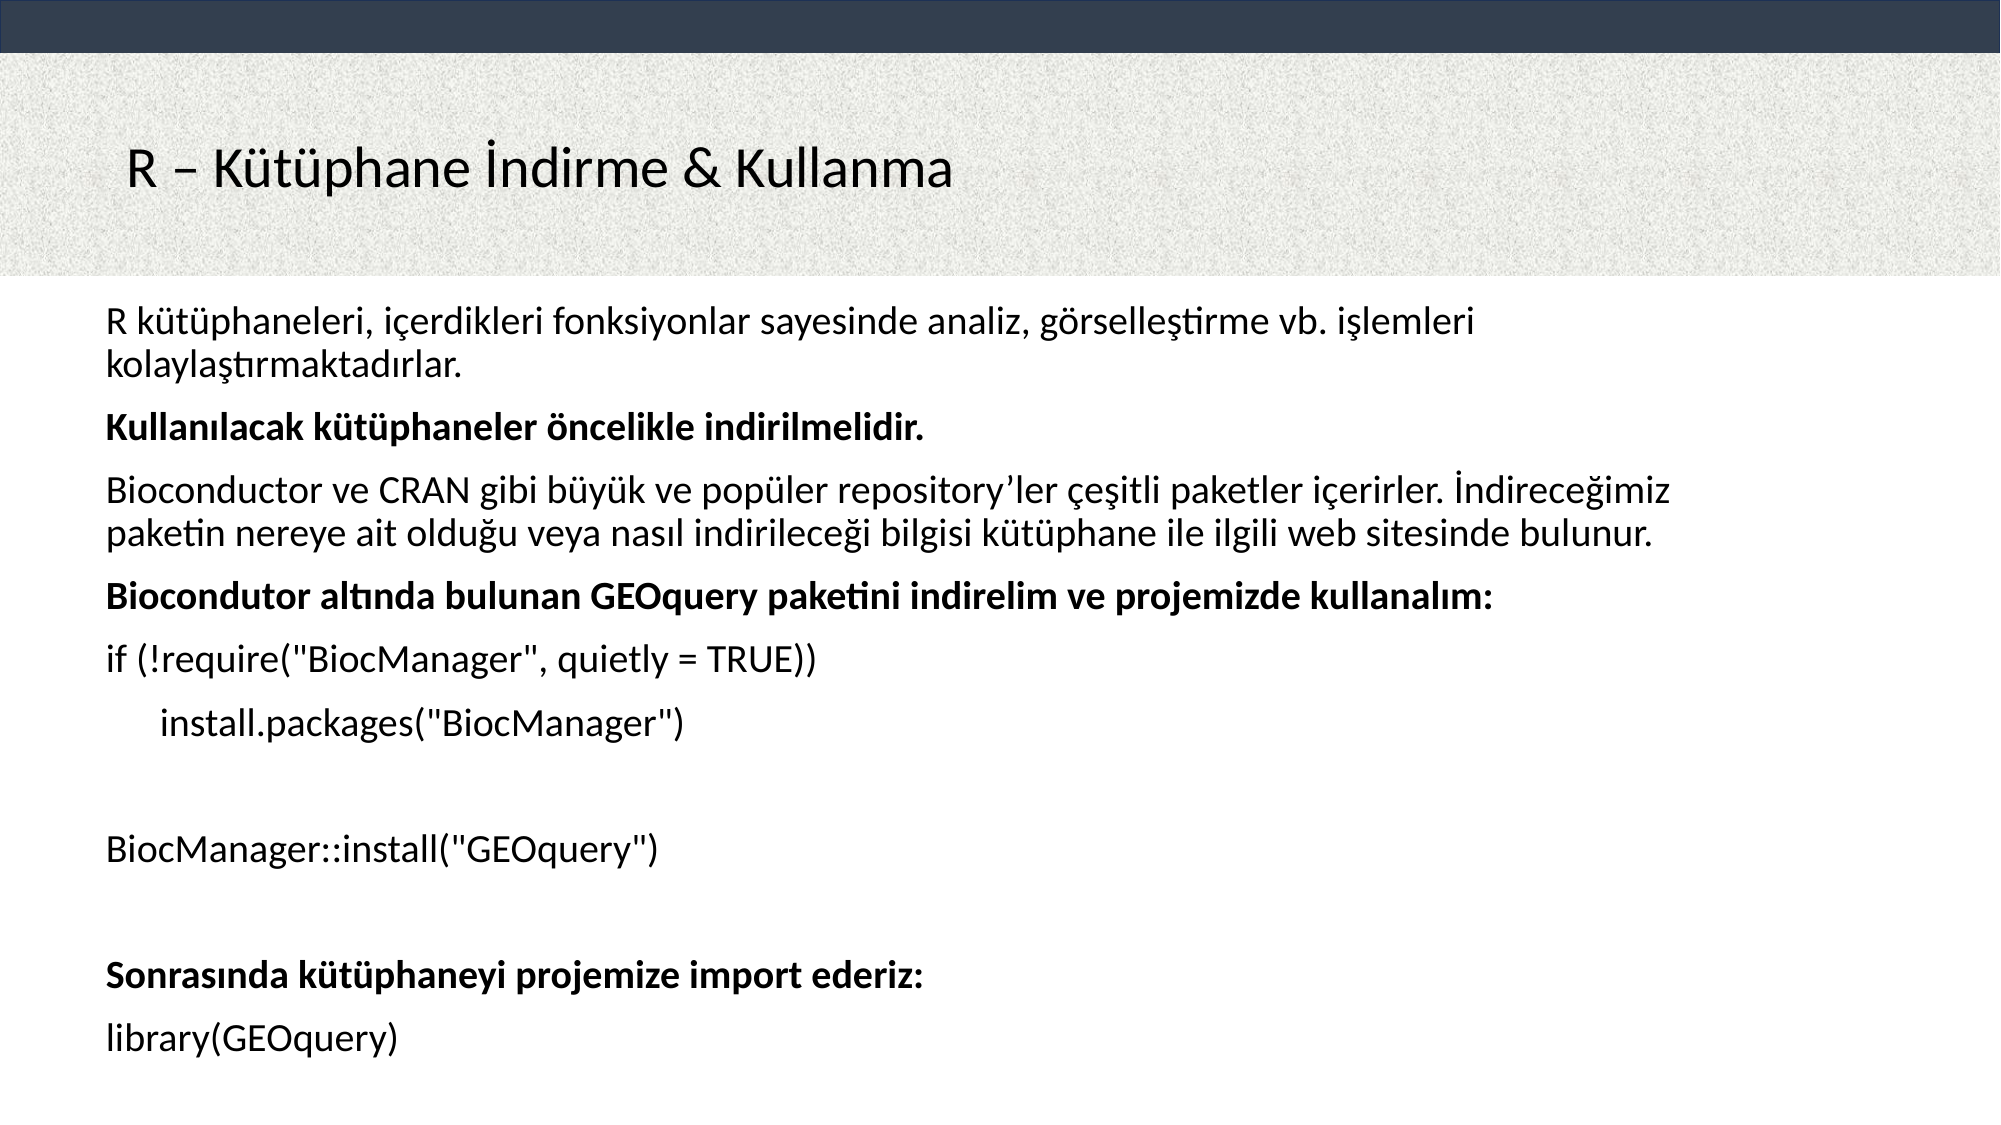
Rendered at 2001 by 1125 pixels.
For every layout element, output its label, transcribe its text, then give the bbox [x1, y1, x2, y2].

text_box R – Kütüphane İndirme & Kullanma [111, 122, 1486, 207]
list R kütüphaneleri, içerdikleri fonksiyonlar sayesinde analiz, görselleştirme vb. işlemleri kolaylaştırmaktadırlar. Kullanılacak kütüphaneler öncelikle indirilmelidir. Bioconductor ve CRAN gibi büyük ve popüler repository’ler çeşitli paketler içerirler. İndireceğimiz paketin nereye ait olduğu veya nasıl indirileceği bilgisi kütüphane ile ilgili web sitesinde bulunur. Biocondutor altında bulunan GEOquery paketini indirelim ve projemizde kullanalım: if (!require("BiocManager", quietly = TRUE)) install.packages("BiocManager") BiocManager::install("GEOquery") Sonrasında kütüphaneyi projemize import ederiz: library(GEOquery) [90, 292, 1771, 1071]
text_box [0, 53, 2000, 277]
text_box [0, 0, 2000, 53]
